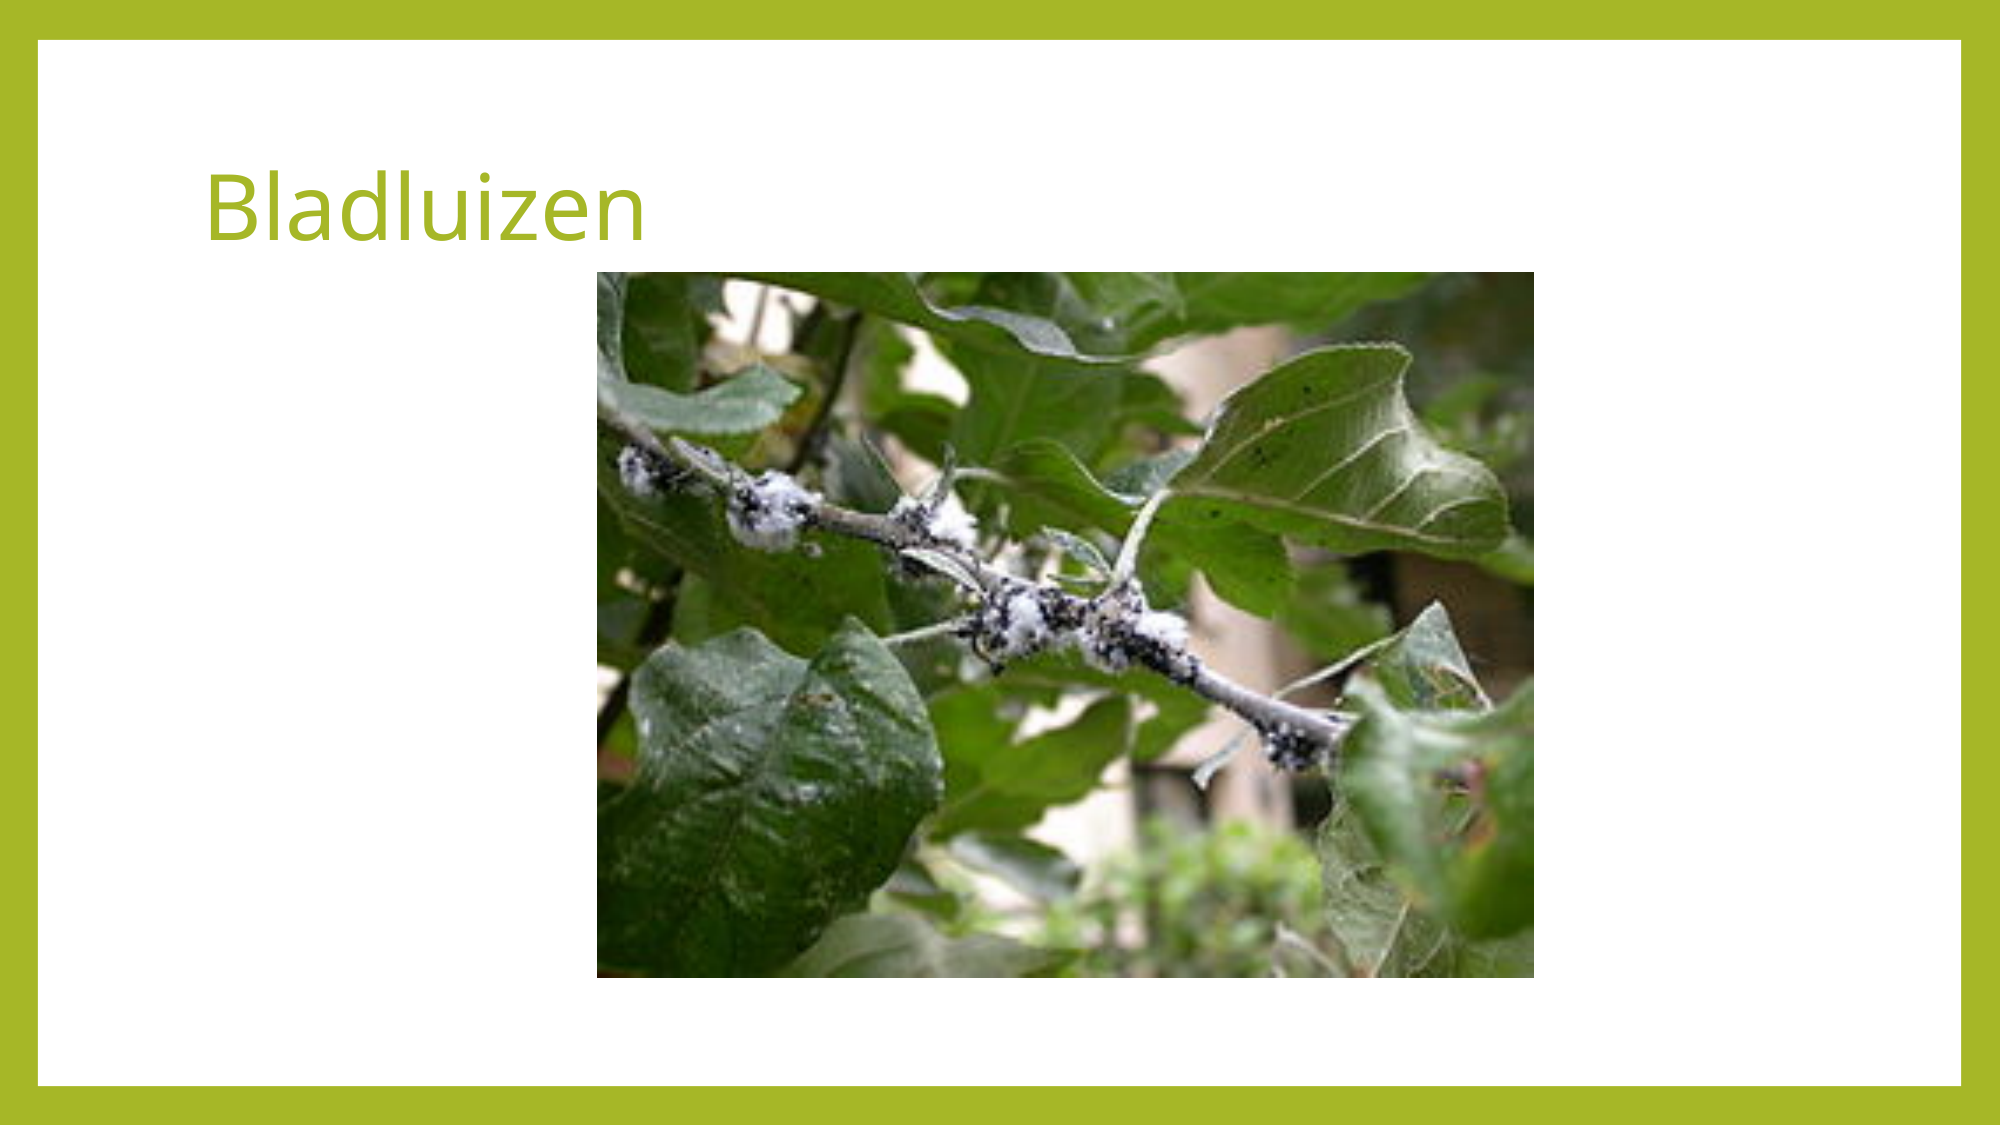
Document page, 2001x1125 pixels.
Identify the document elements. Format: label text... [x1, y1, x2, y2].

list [596, 272, 1535, 978]
title Bladluizen [187, 99, 1808, 323]
